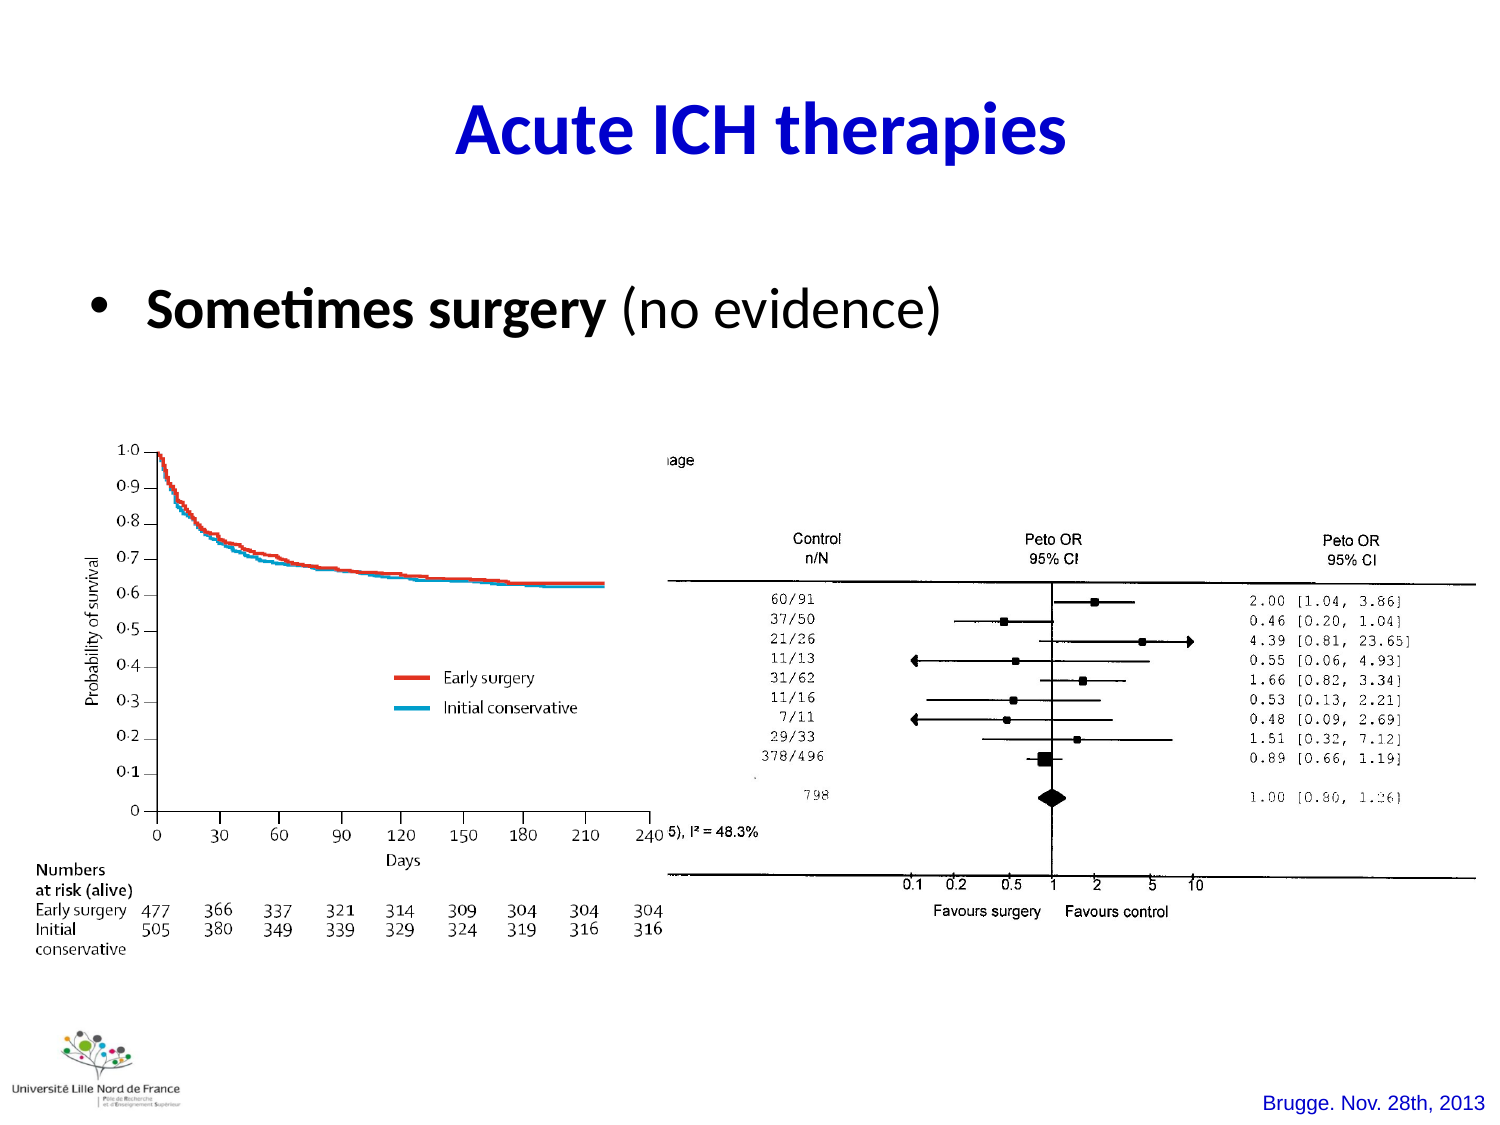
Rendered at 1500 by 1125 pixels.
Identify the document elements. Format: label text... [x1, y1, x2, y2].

picture [29, 420, 1477, 977]
picture [11, 1011, 183, 1123]
text_box Sometimes surgery (no evidence) [74, 262, 1425, 419]
title Acute ICH therapies [194, 30, 1329, 219]
